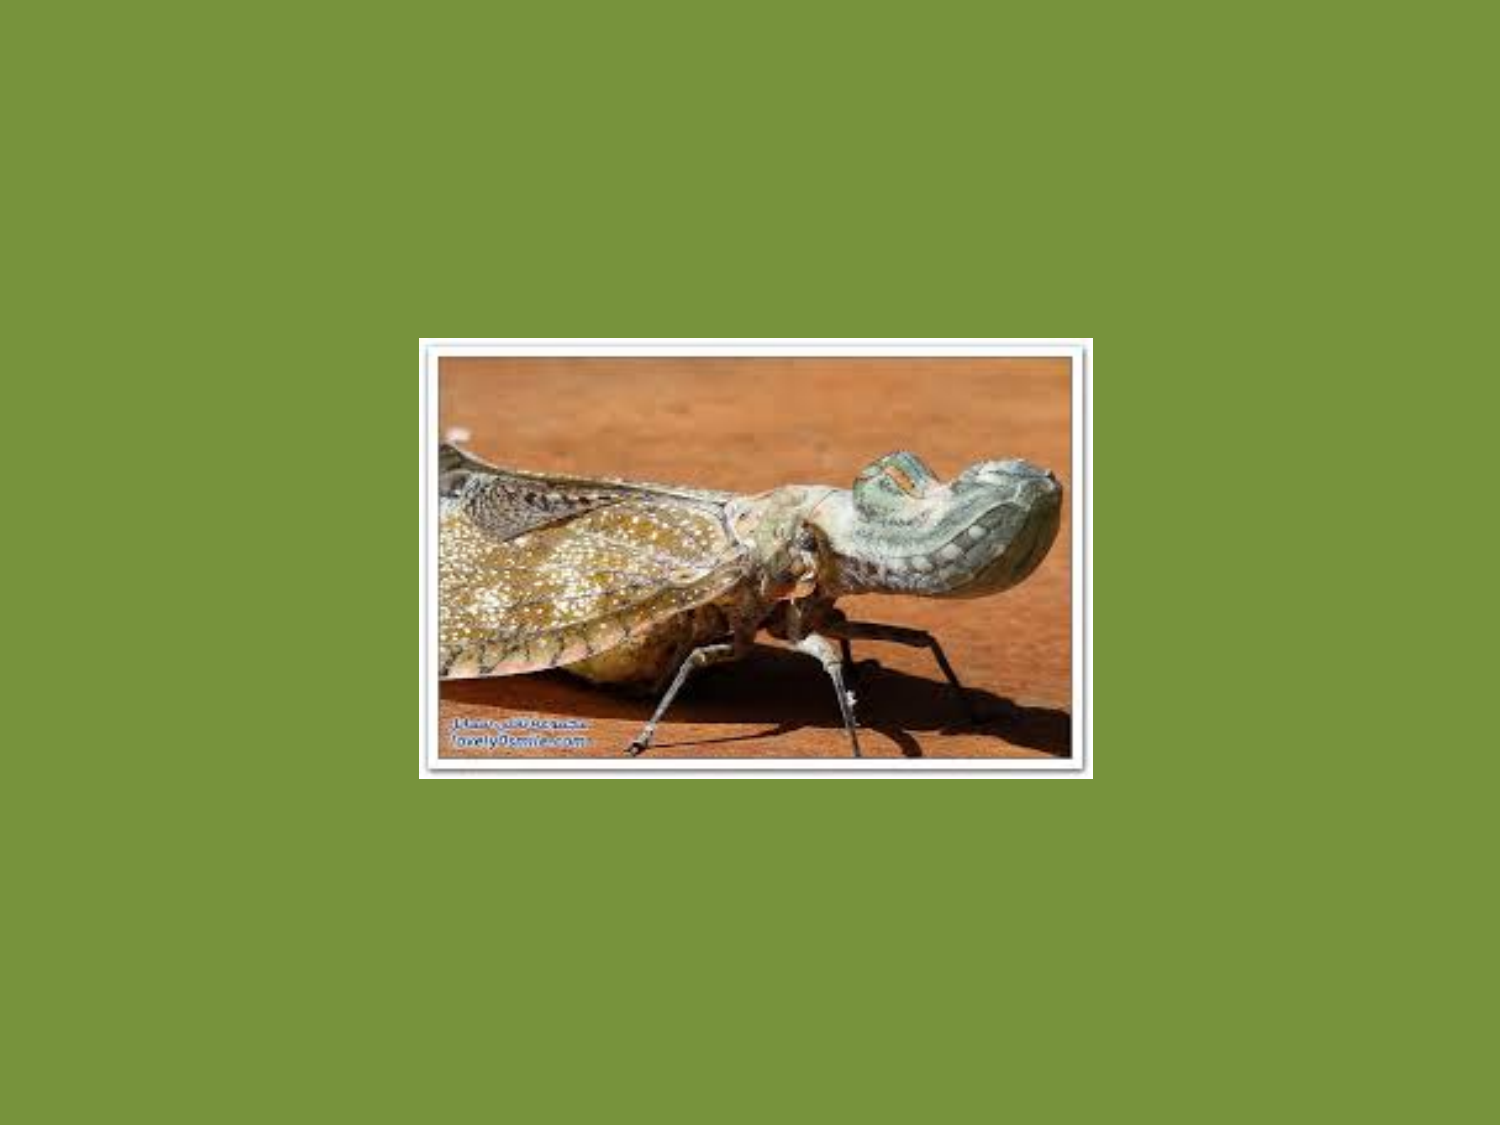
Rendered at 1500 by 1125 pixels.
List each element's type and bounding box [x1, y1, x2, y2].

list [418, 337, 1093, 779]
